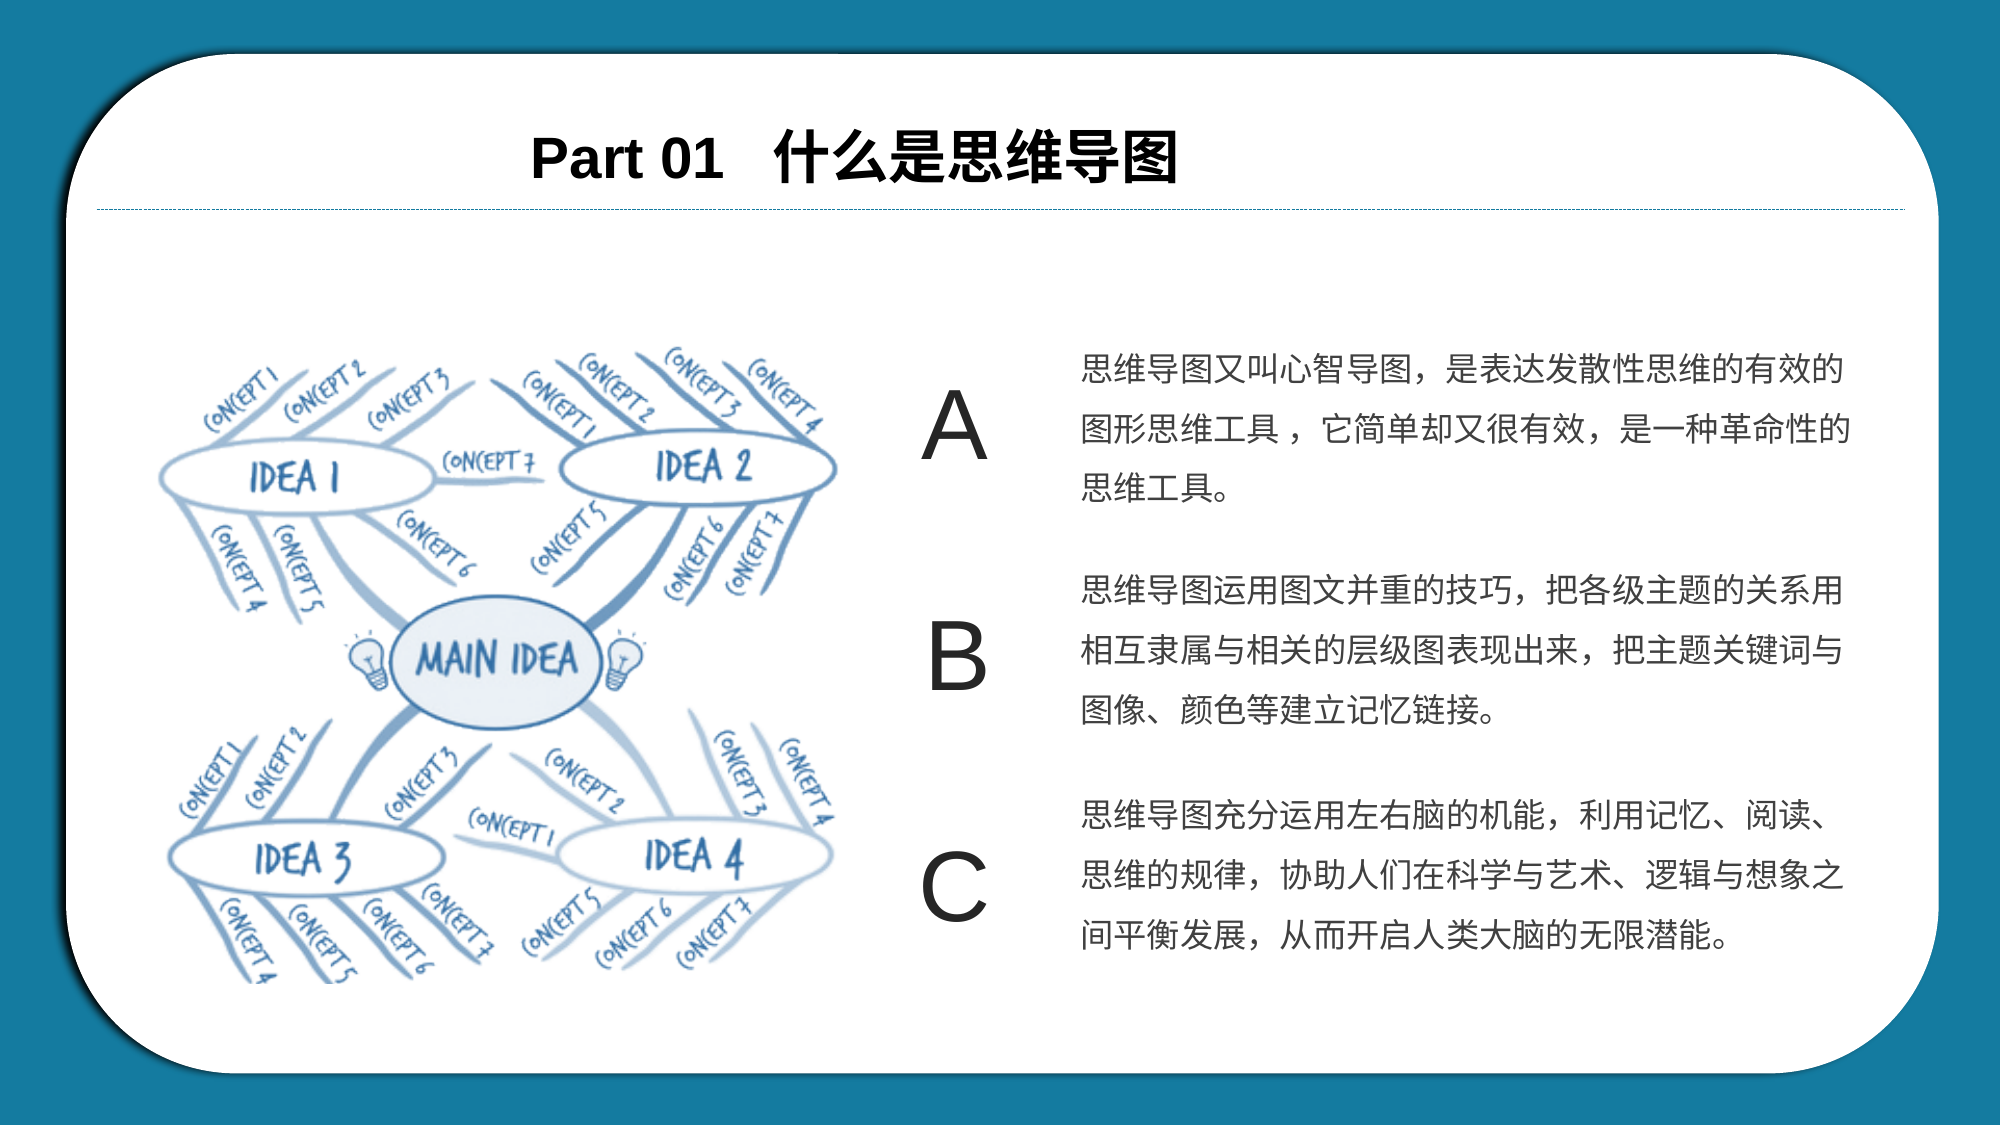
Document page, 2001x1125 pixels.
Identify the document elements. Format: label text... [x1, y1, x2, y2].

picture [148, 320, 851, 984]
text_box 思维导图运用图文并重的技巧，把各级主题的关系用相互隶属与相关的层级图表现出来，把主题关键词与图像、颜色等建立记忆链接。 [1065, 541, 1885, 737]
text_box 思维导图又叫心智导图，是表达发散性思维的有效的图形思维工具 ，它简单却又很有效，是一种革命性的思维工具。 [1065, 320, 1885, 515]
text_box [96, 112, 1905, 210]
text_box 思维导图充分运用左右脑的机能，利用记忆、阅读、思维的规律，协助人们在科学与艺术、逻辑与想象之间平衡发展，从而开启人类大脑的无限潜能。 [1065, 766, 1885, 962]
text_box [896, 351, 1018, 951]
